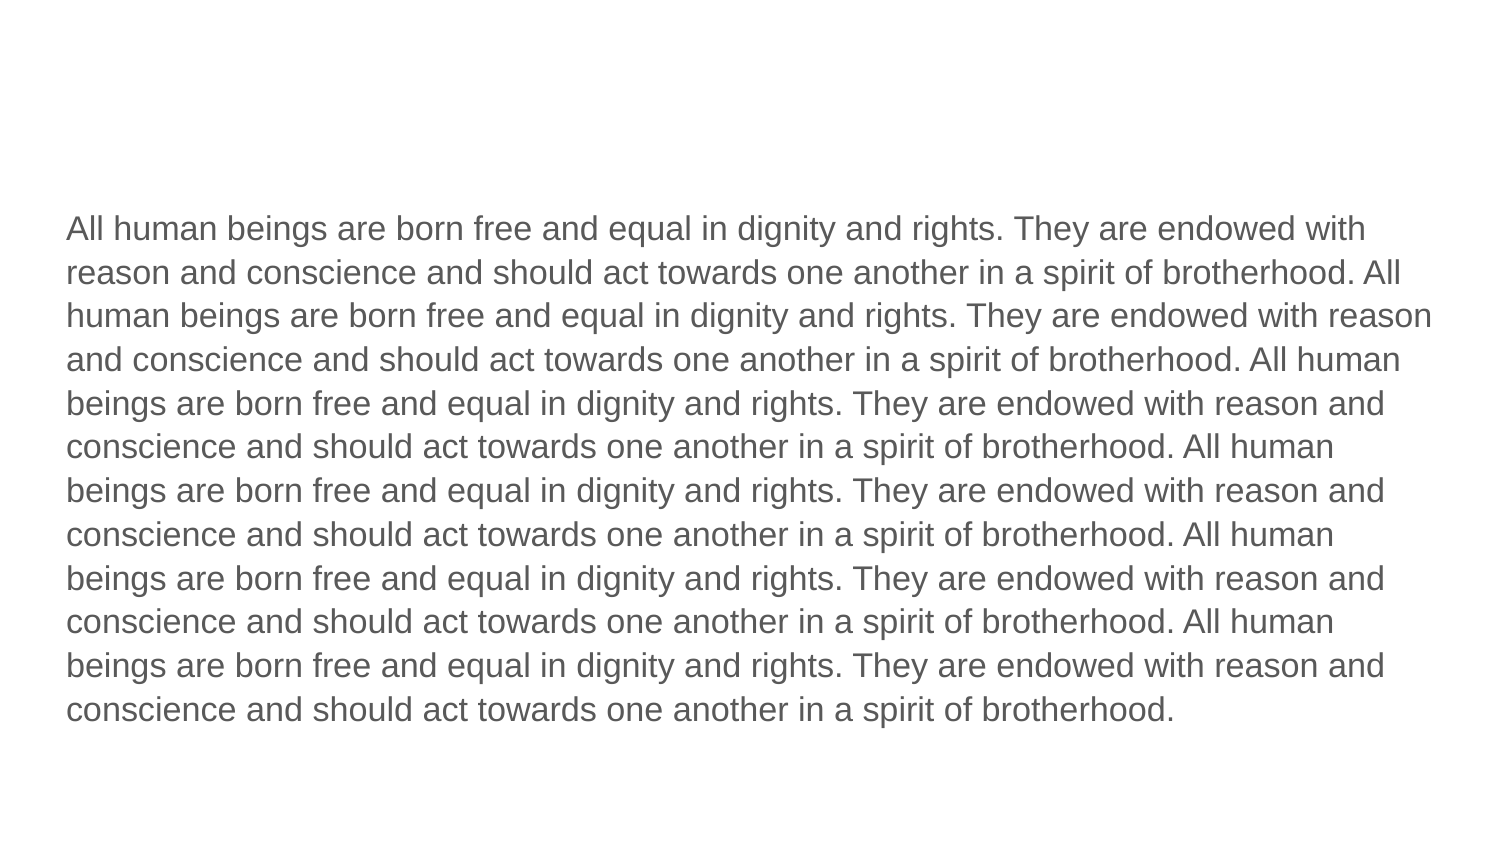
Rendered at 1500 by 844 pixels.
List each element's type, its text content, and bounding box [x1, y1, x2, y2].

list All human beings are born free and equal in dignity and rights. They are endowed with reason and conscience and should act towards one another in a spirit of brotherhood. All human beings are born free and equal in dignity and rights. They are endowed with reason and conscience and should act towards one another in a spirit of brotherhood. All human beings are born free and equal in dignity and rights. They are endowed with reason and conscience and should act towards one another in a spirit of brotherhood. All human beings are born free and equal in dignity and rights. They are endowed with reason and conscience and should act towards one another in a spirit of brotherhood. All human beings are born free and equal in dignity and rights. They are endowed with reason and conscience and should act towards one another in a spirit of brotherhood. All human beings are born free and equal in dignity and rights. They are endowed with reason and conscience and should act towards one another in a spirit of brotherhood. [51, 189, 1449, 750]
